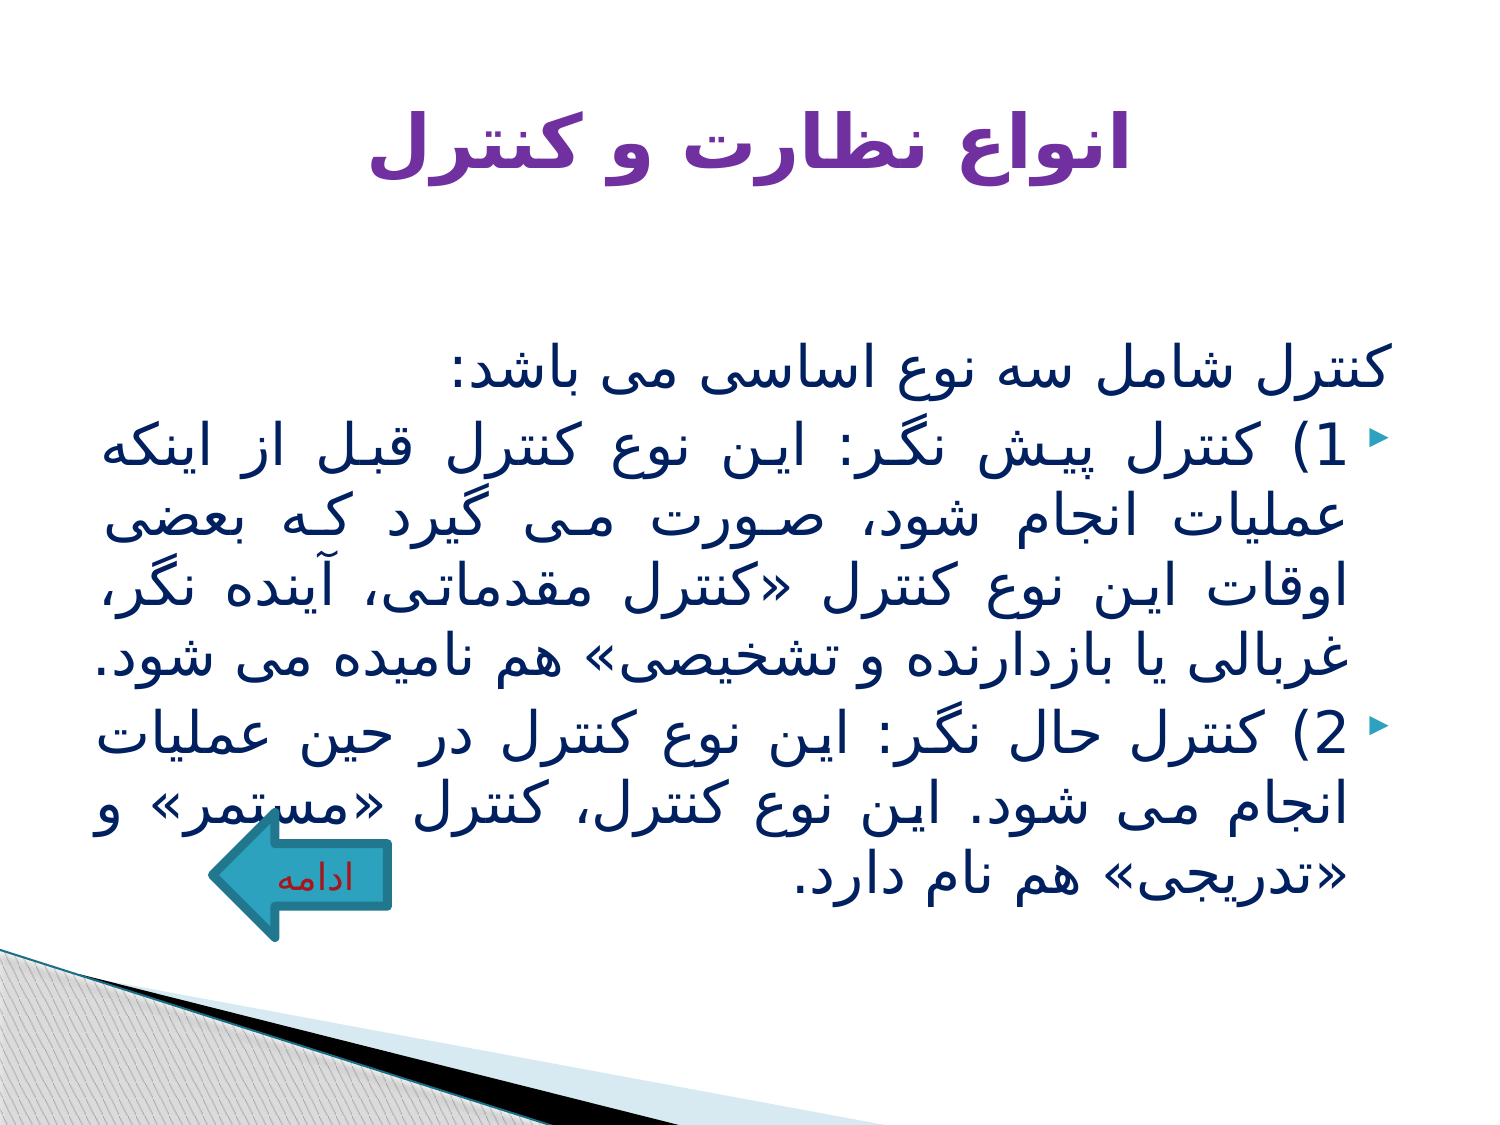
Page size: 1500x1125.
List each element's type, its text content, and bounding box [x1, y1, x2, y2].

list کنترل شامل سه نوع اساسی می باشد: 1) کنترل پیش نگر: این نوع کنترل قبل از اینکه عملیات انجام شود، صورت می گیرد که بعضی اوقات این نوع کنترل «کنترل مقدماتی، آینده نگر، غربالی یا بازدارنده و تشخیصی» هم نامیده می شود. 2) کنترل حال نگر: این نوع کنترل در حین عملیات انجام می شود. این نوع کنترل، کنترل «مستمر» و «تدریجی» هم نام دارد. [75, 243, 1425, 986]
title انواع نظارت و کنترل [75, 45, 1425, 233]
text_box ادامه [207, 808, 392, 942]
